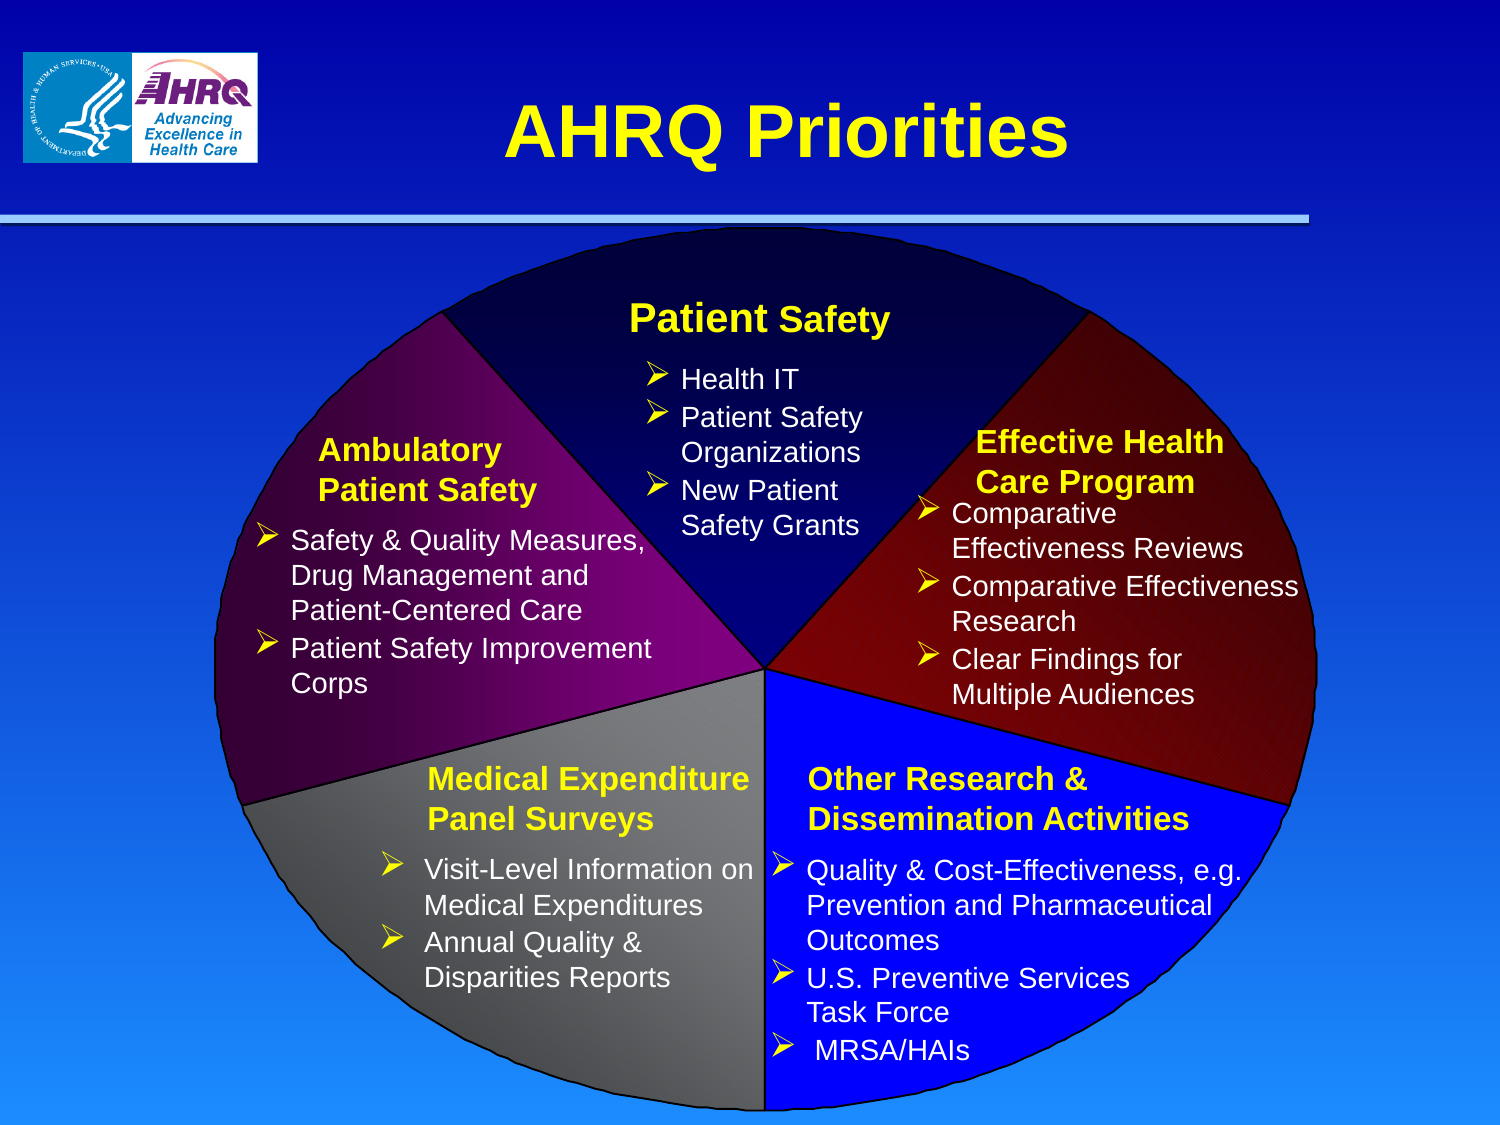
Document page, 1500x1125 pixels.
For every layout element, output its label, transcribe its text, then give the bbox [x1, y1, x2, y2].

title AHRQ Priorities [236, 36, 1337, 123]
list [0, 124, 1500, 1125]
picture [88, 61, 95, 67]
picture [99, 93, 122, 124]
picture [133, 54, 236, 124]
picture [91, 79, 124, 124]
picture [67, 74, 118, 124]
